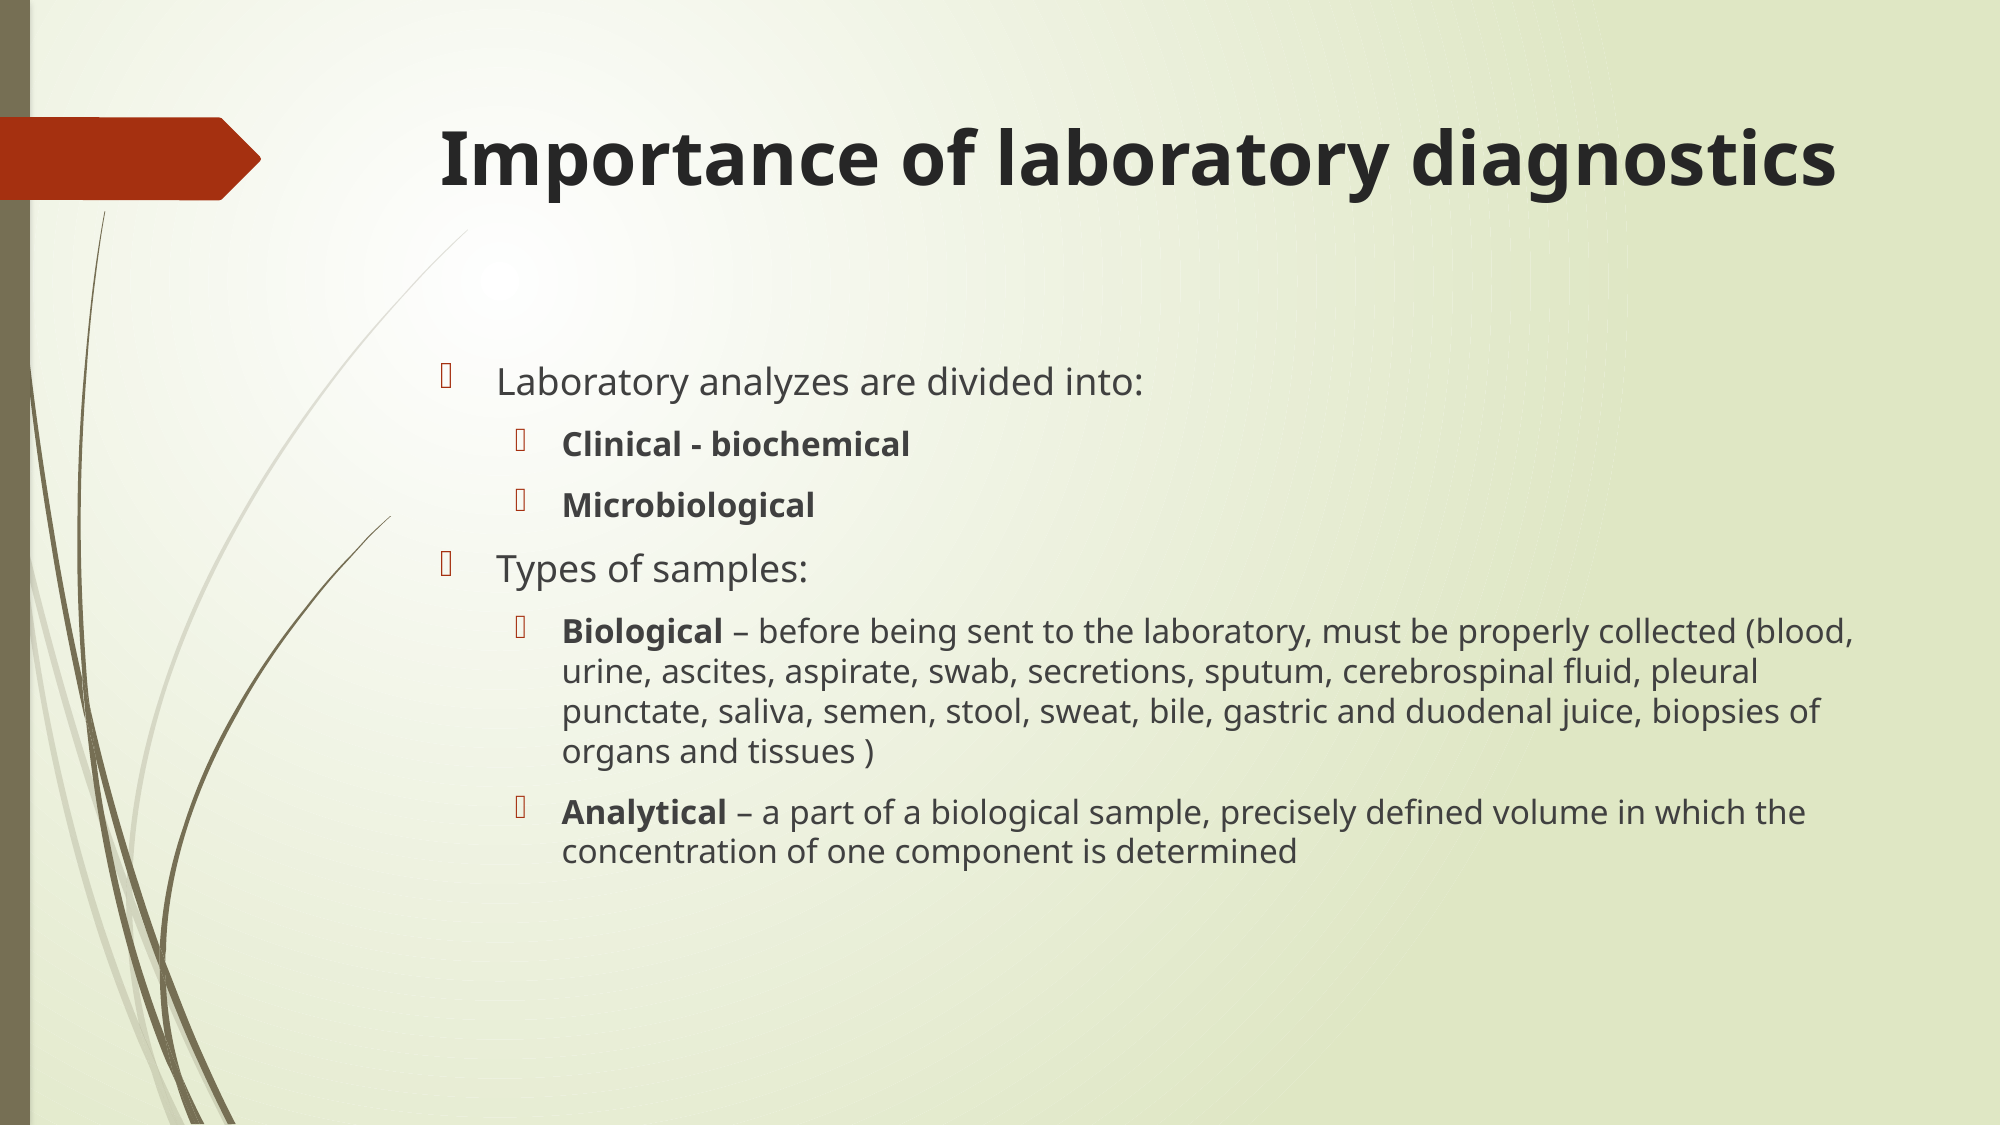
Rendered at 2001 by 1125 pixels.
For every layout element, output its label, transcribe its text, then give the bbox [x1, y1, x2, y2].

title Importance of laboratory diagnostics [425, 102, 1888, 313]
list Laboratory analyzes are divided into: Clinical - biochemical Microbiological Types of samples: Biological – before being sent to the laboratory, must be properly collected (blood, urine, ascites, aspirate, swab, secretions, sputum, cerebrospinal fluid, pleural punctate, saliva, semen, stool, sweat, bile, gastric and duodenal juice, biopsies of organs and tissues ) Analytical – a part of a biological sample, precisely defined volume in which the concentration of one component is determined [424, 350, 1888, 970]
